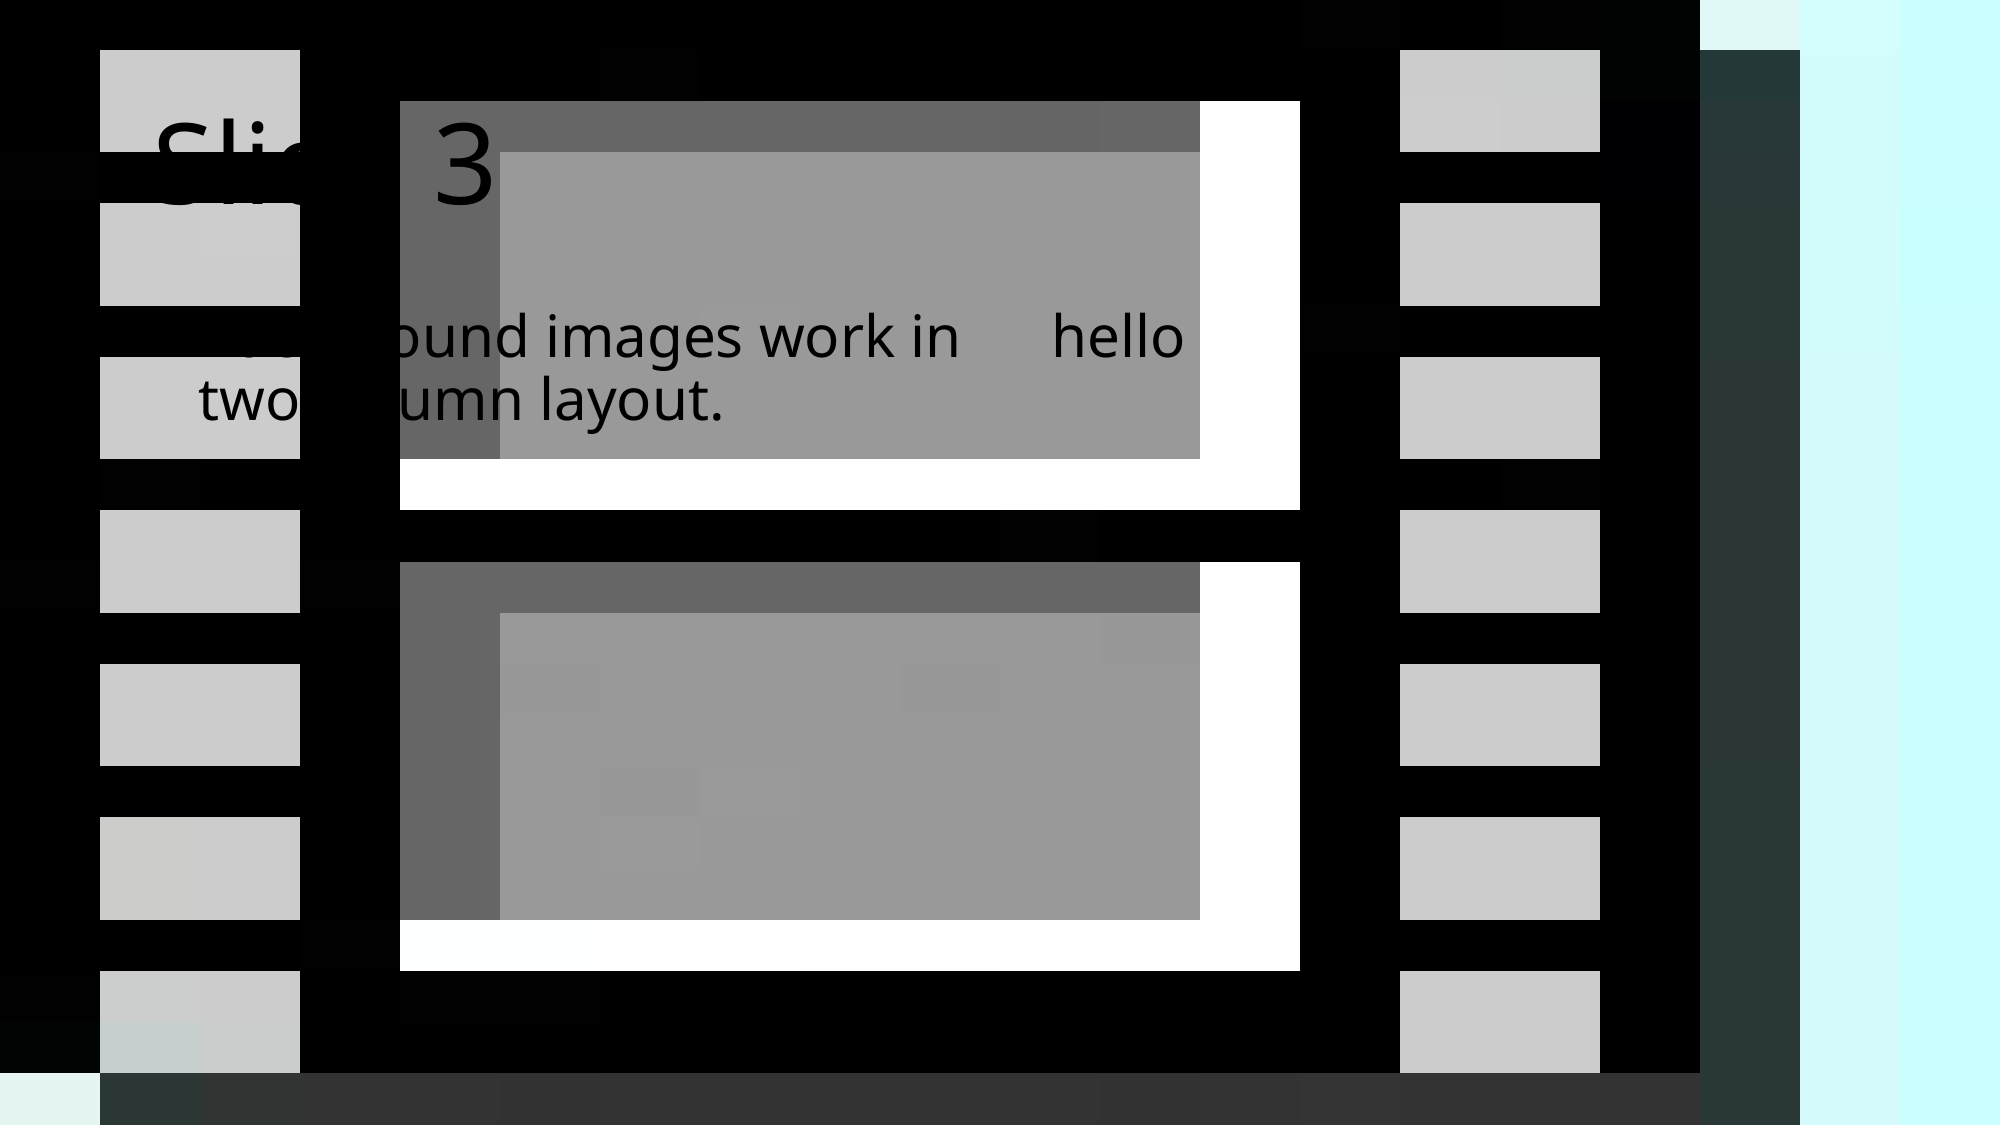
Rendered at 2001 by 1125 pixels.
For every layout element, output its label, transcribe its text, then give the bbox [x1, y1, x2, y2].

title Slide 3 [137, 59, 1863, 278]
picture [0, 0, 2001, 1125]
list hello [1036, 299, 1863, 1014]
list Background images work in two-column layout. [183, 299, 1009, 1014]
